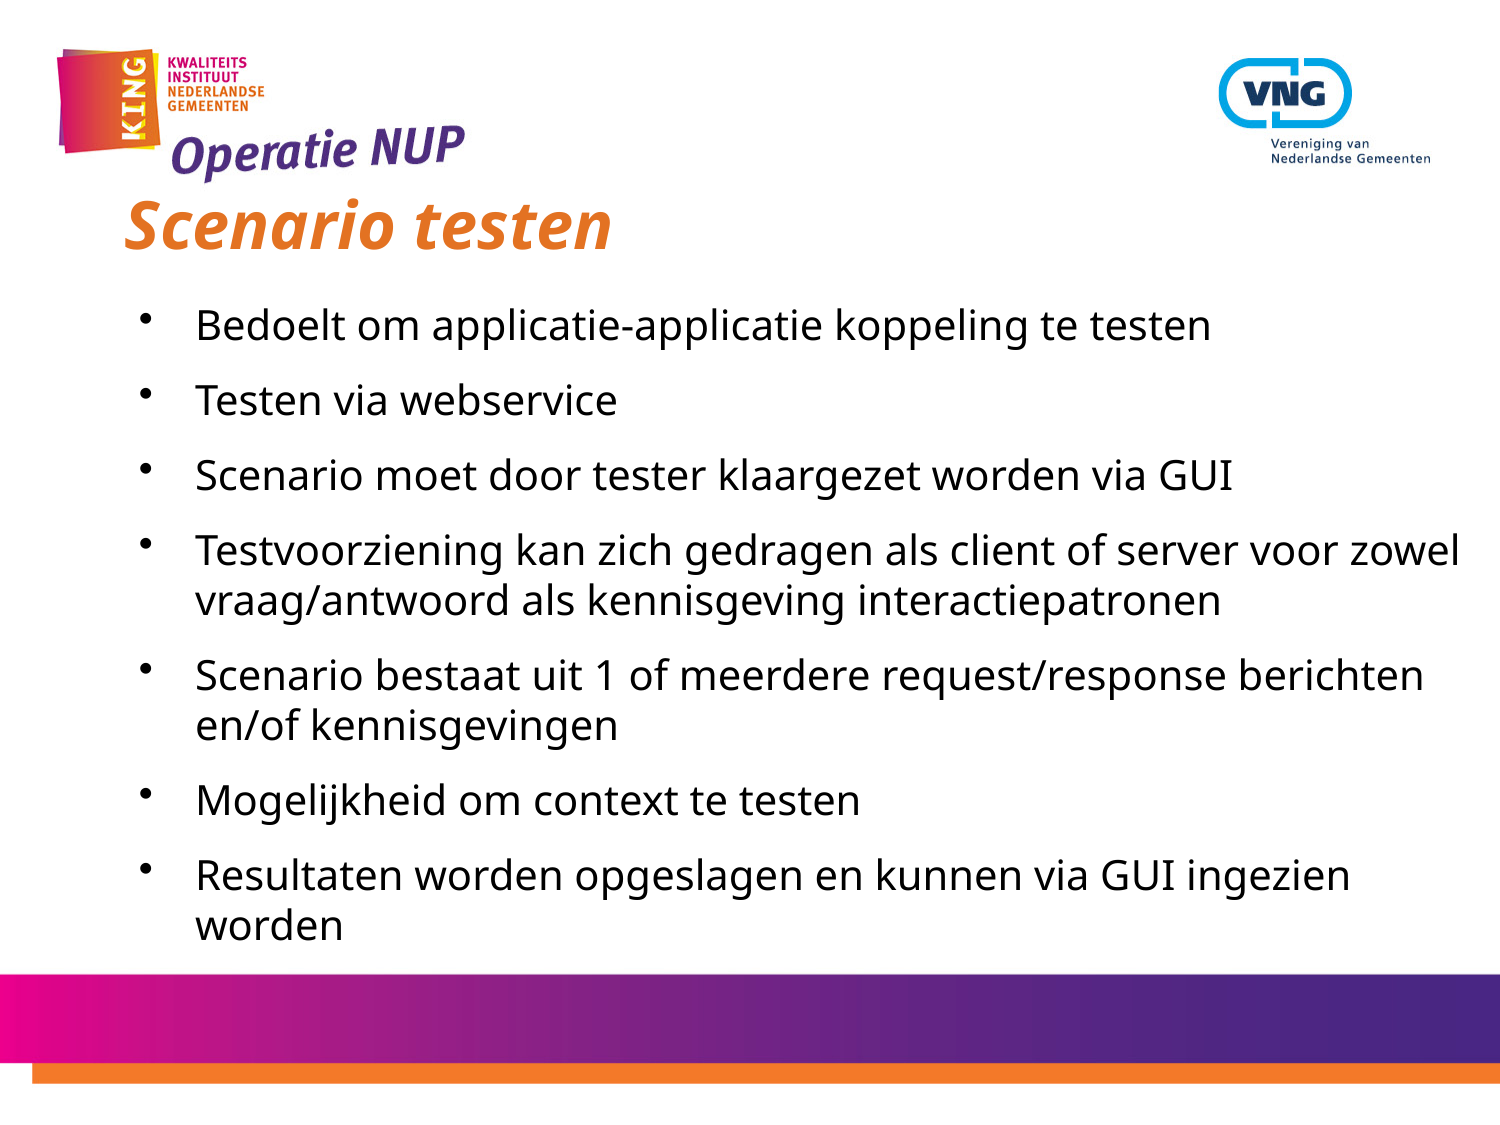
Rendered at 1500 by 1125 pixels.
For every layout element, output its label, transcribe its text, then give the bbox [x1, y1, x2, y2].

title Scenario testen [109, 163, 1413, 284]
picture [0, 0, 1500, 1125]
list Bedoelt om applicatie-applicatie koppeling te testen Testen via webservice Scenario moet door tester klaargezet worden via GUI Testvoorziening kan zich gedragen als client of server voor zowel vraag/antwoord als kennisgeving interactiepatronen Scenario bestaat uit 1 of meerdere request/response berichten en/of kennisgevingen Mogelijkheid om context te testen Resultaten worden opgeslagen en kunnen via GUI ingezien worden [123, 290, 1500, 883]
